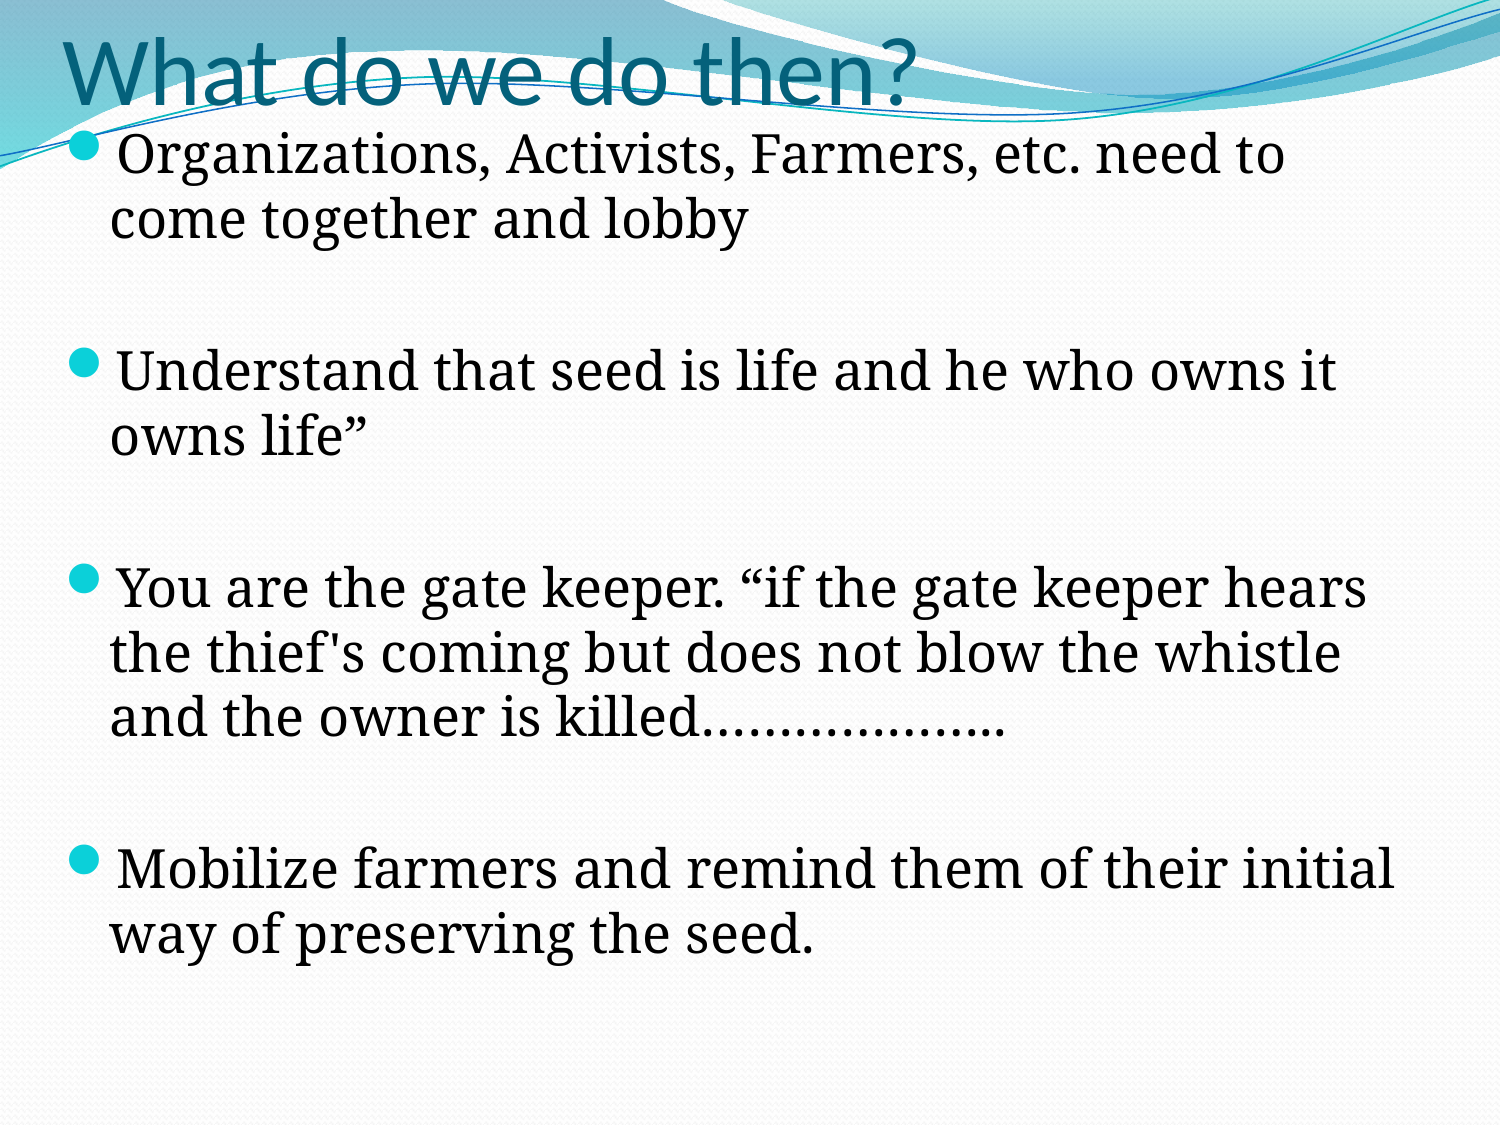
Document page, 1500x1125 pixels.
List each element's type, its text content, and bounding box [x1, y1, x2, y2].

title What do we do then? [62, 0, 1409, 112]
list Organizations, Activists, Farmers, etc. need to come together and lobby Understand that seed is life and he who owns it owns life” You are the gate keeper. “if the gate keeper hears the thief's coming but does not blow the whistle and the owner is killed……………….. Mobilize farmers and remind them of their initial way of preserving the seed. [50, 112, 1434, 1063]
